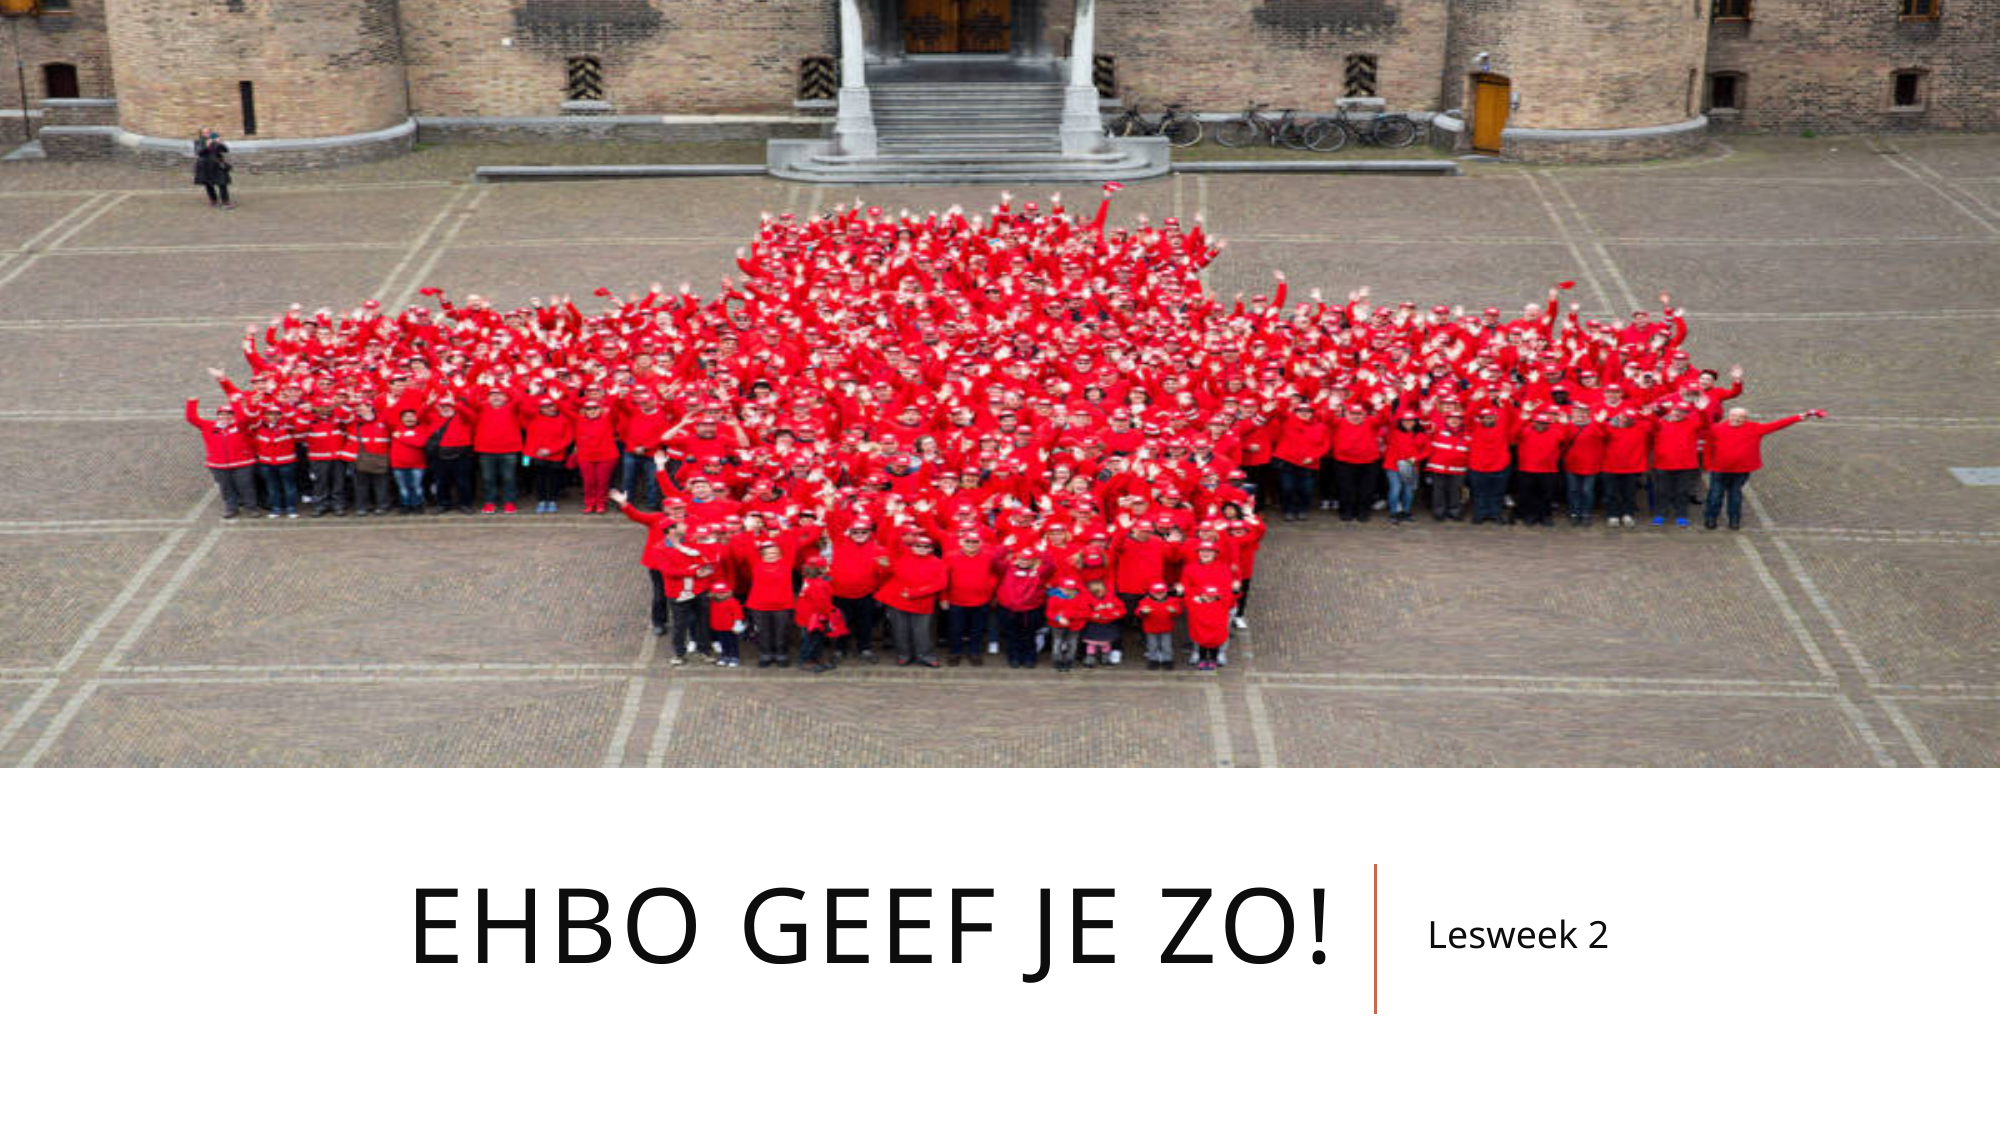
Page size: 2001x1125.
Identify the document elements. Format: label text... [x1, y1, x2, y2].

picture [0, 0, 2000, 768]
title EHBO geef je zo! [75, 813, 1350, 1054]
subtitle Lesweek 2 [1412, 813, 1938, 1054]
